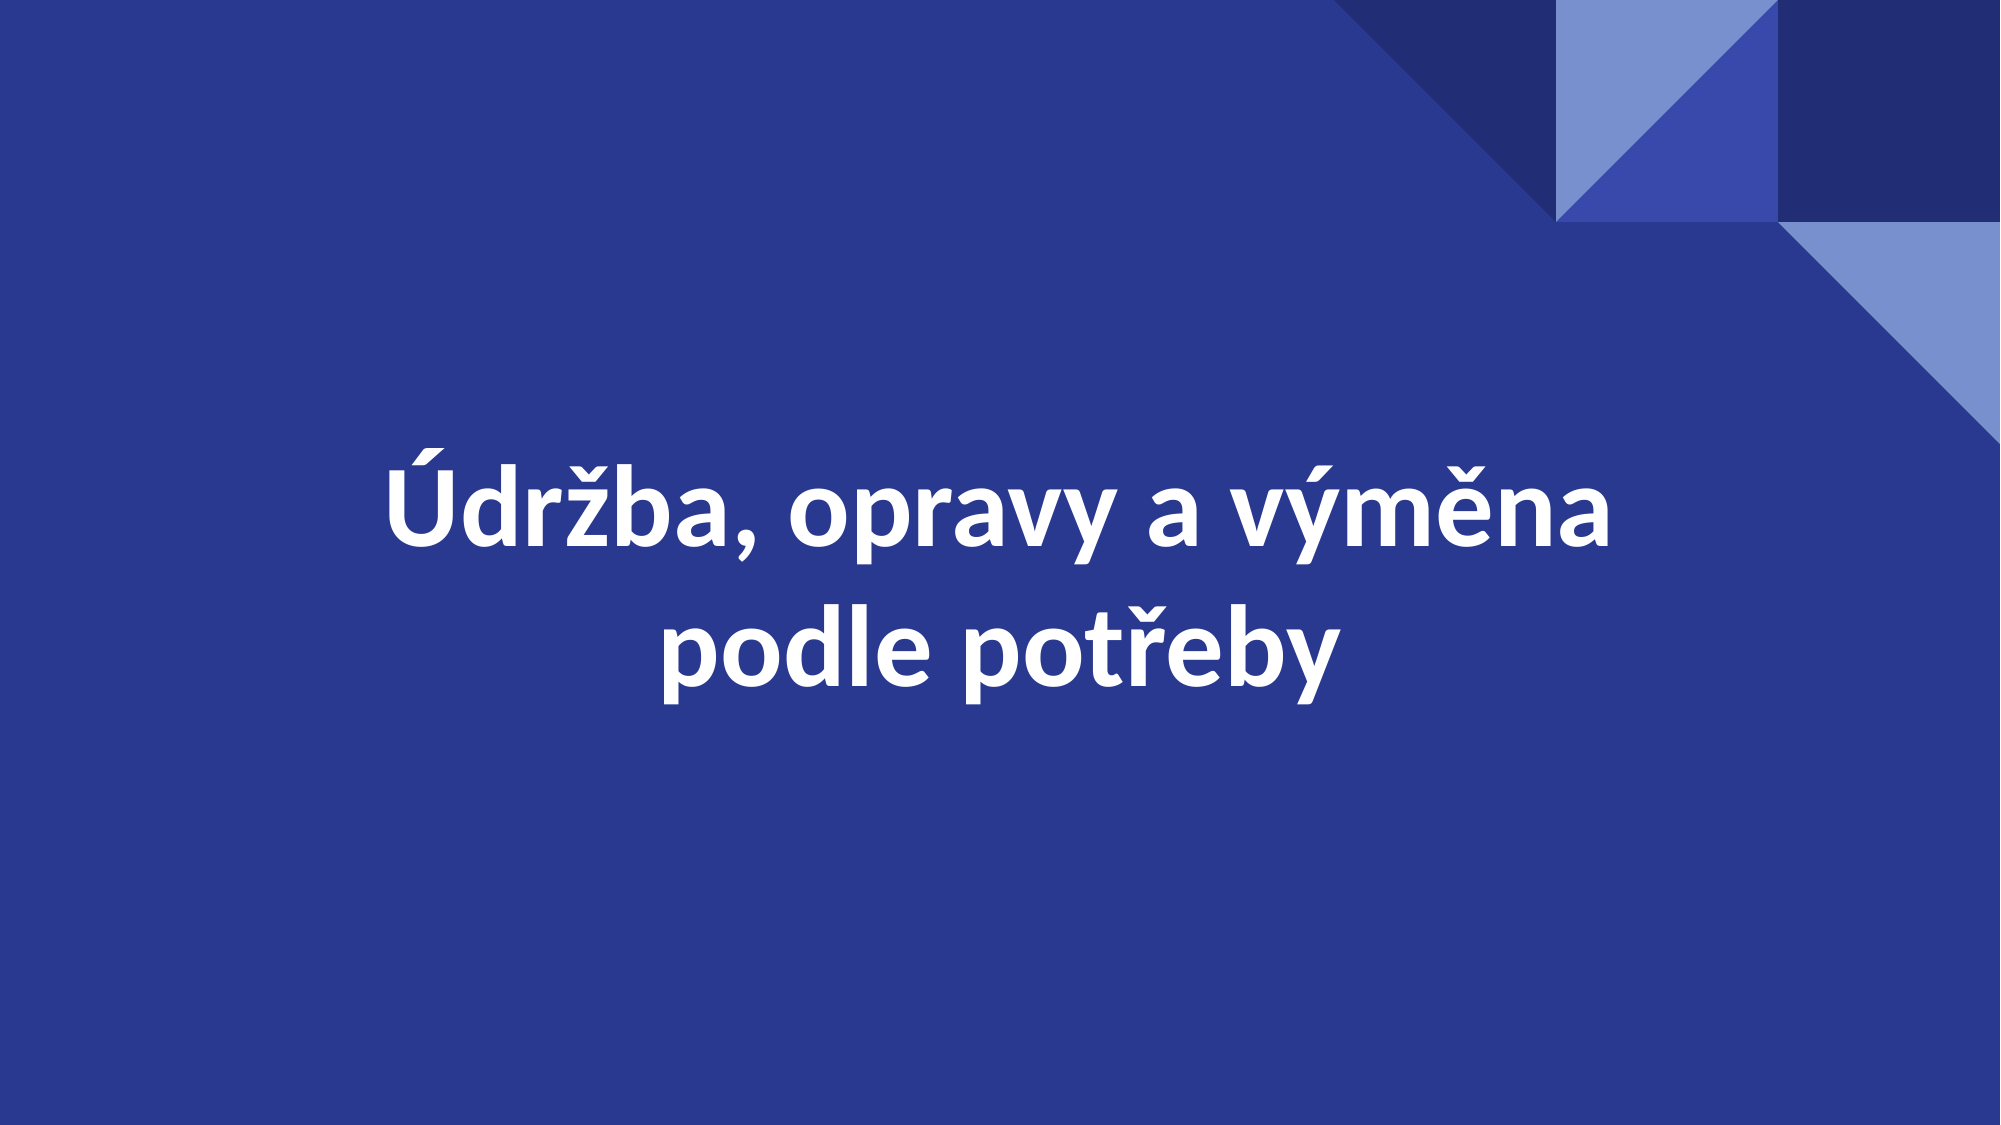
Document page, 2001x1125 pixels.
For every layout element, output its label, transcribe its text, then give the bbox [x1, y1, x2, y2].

title Údržba, opravy a výměna podle potřeby [249, 562, 1750, 718]
